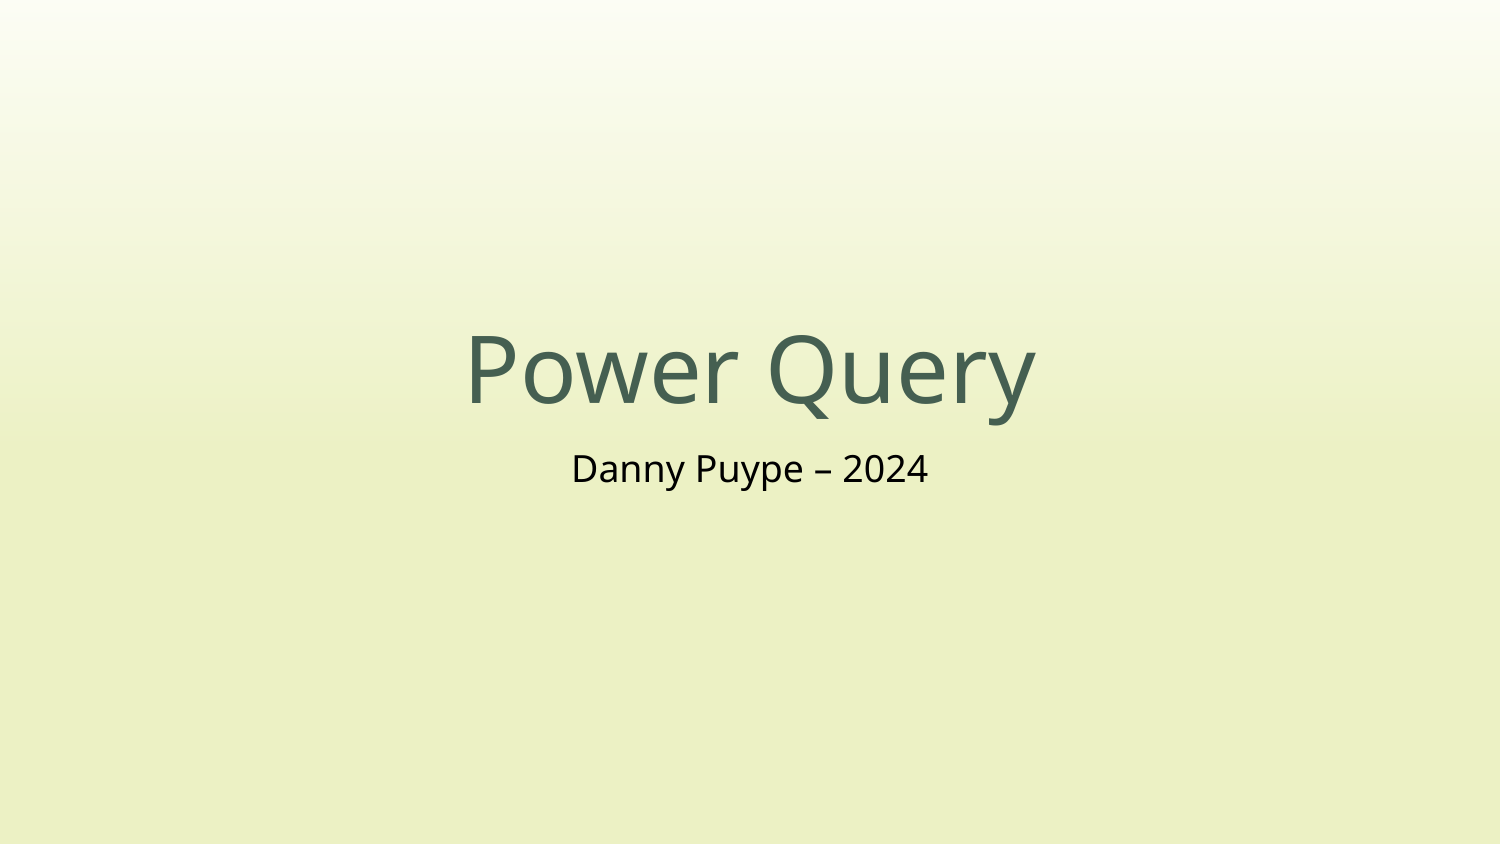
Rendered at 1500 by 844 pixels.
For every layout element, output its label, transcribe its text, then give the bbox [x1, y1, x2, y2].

title Power Query [187, 138, 1313, 432]
subtitle Danny Puype – 2024 [187, 443, 1313, 647]
